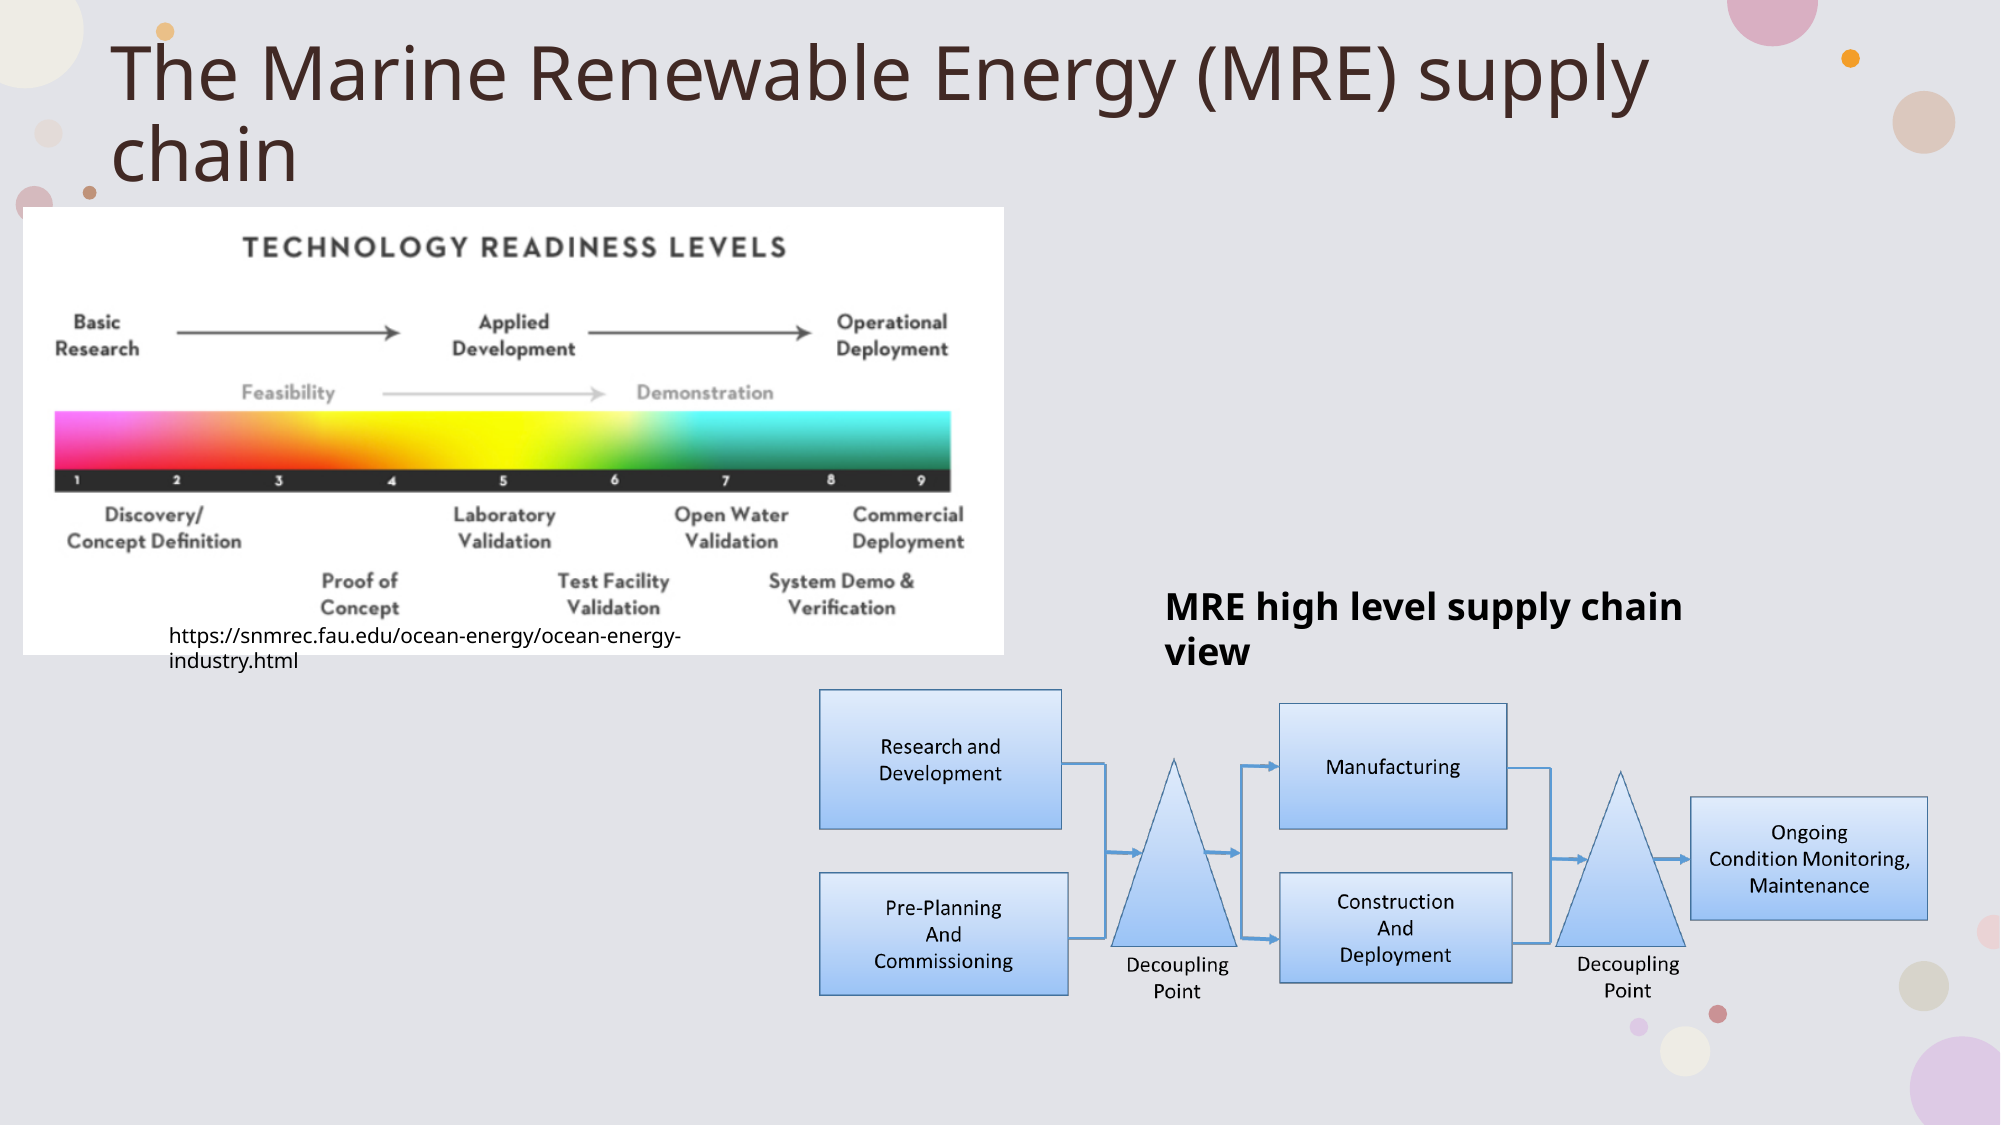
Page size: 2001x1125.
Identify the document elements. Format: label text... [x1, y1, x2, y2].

picture [23, 207, 1004, 655]
text_box https://snmrec.fau.edu/ocean-energy/ocean-energy-industry.html [154, 655, 759, 681]
picture [819, 689, 1928, 1018]
title The Marine Renewable Energy (MRE) supply chain [95, 7, 1844, 226]
text_box MRE high level supply chain view [1149, 575, 1755, 681]
